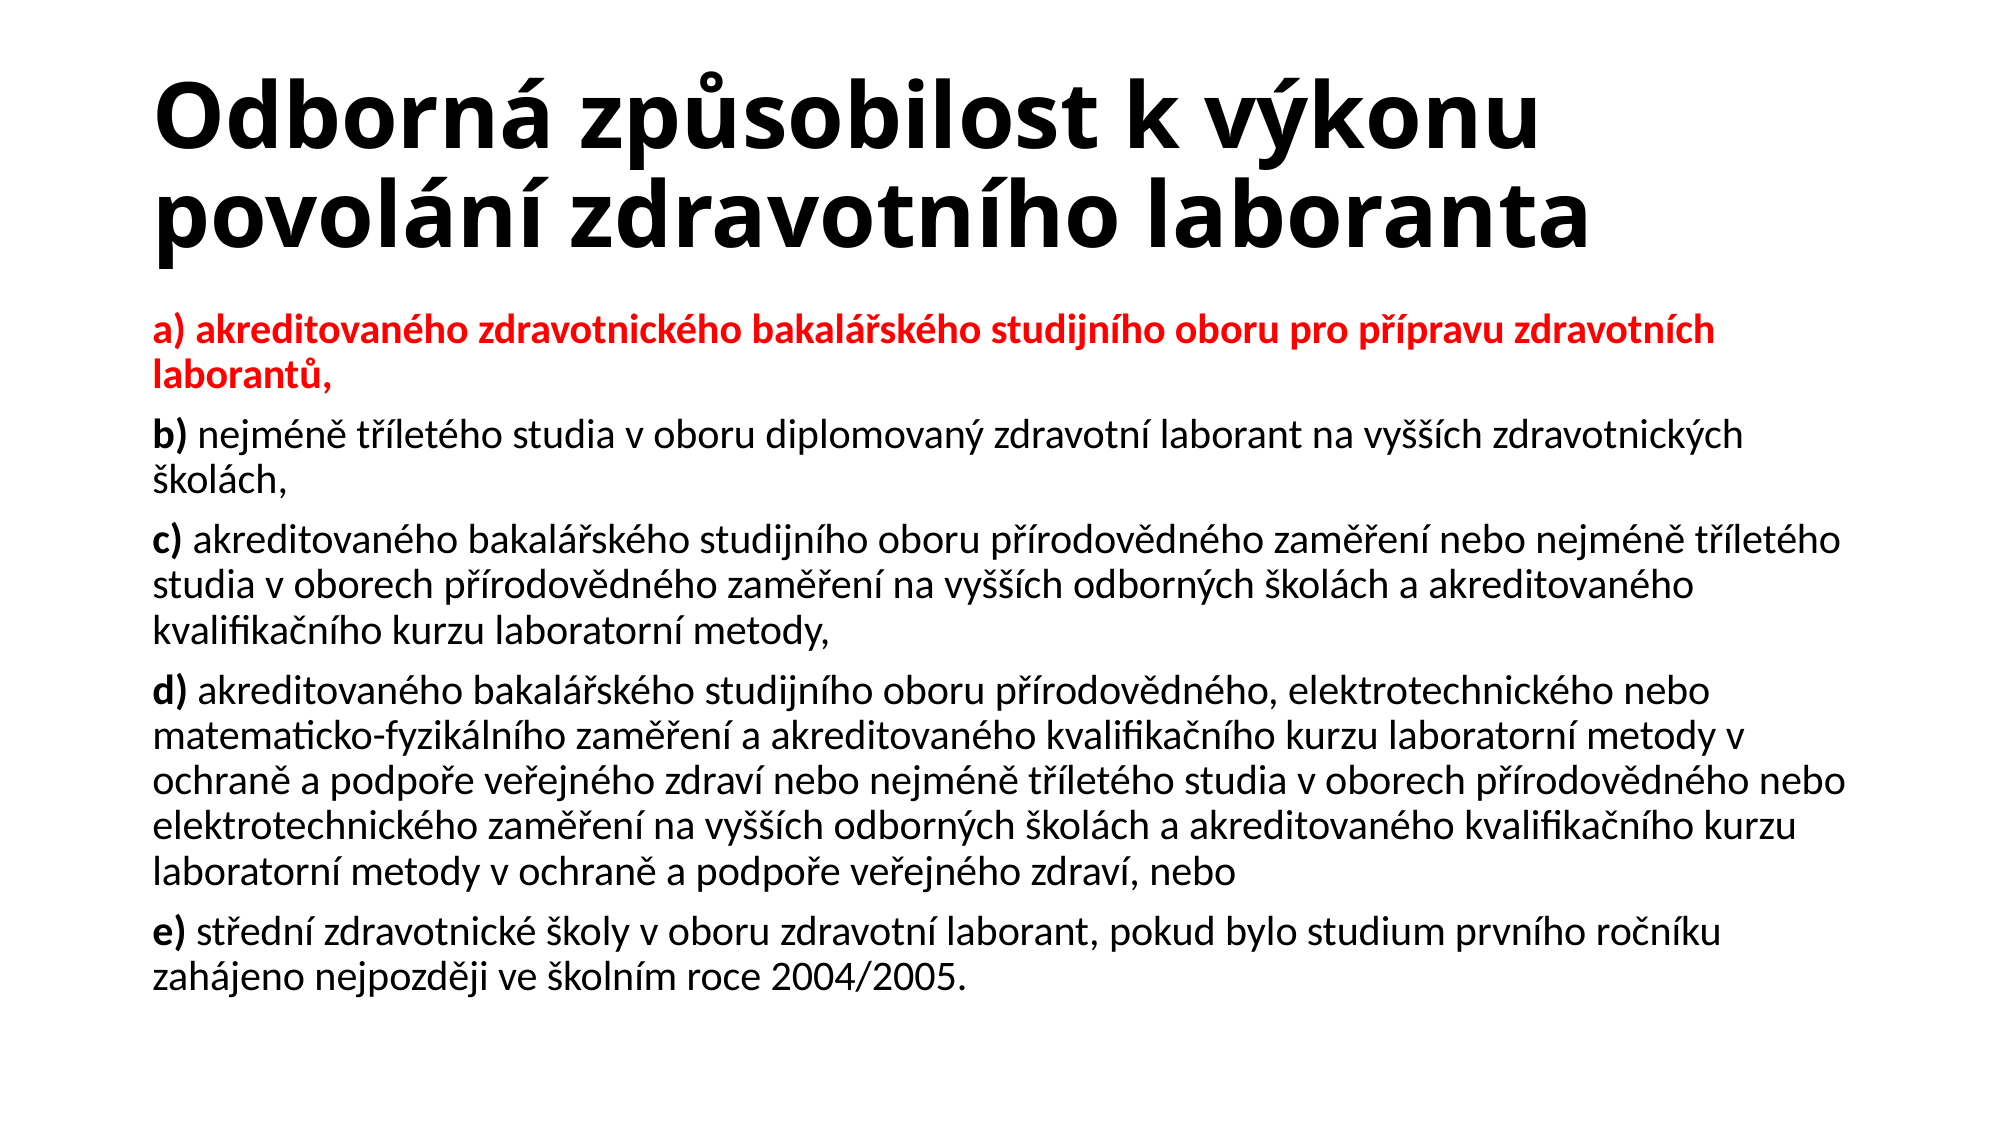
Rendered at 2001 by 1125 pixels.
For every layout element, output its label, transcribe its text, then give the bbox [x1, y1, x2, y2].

list a) akreditovaného zdravotnického bakalářského studijního oboru pro přípravu zdravotních laborantů, b) nejméně tříletého studia v oboru diplomovaný zdravotní laborant na vyšších zdravotnických školách, c) akreditovaného bakalářského studijního oboru přírodovědného zaměření nebo nejméně tříletého studia v oborech přírodovědného zaměření na vyšších odborných školách a akreditovaného kvalifikačního kurzu laboratorní metody, d) akreditovaného bakalářského studijního oboru přírodovědného, elektrotechnického nebo matematicko-fyzikálního zaměření a akreditovaného kvalifikačního kurzu laboratorní metody v ochraně a podpoře veřejného zdraví nebo nejméně tříletého studia v oborech přírodovědného nebo elektrotechnického zaměření na vyšších odborných školách a akreditovaného kvalifikačního kurzu laboratorní metody v ochraně a podpoře veřejného zdraví, nebo e) střední zdravotnické školy v oboru zdravotní laborant, pokud bylo studium prvního ročníku zahájeno nejpozději ve školním roce 2004/2005. [137, 299, 1863, 1014]
title Odborná způsobilost k výkonu povolání zdravotního laboranta [137, 59, 1863, 278]
